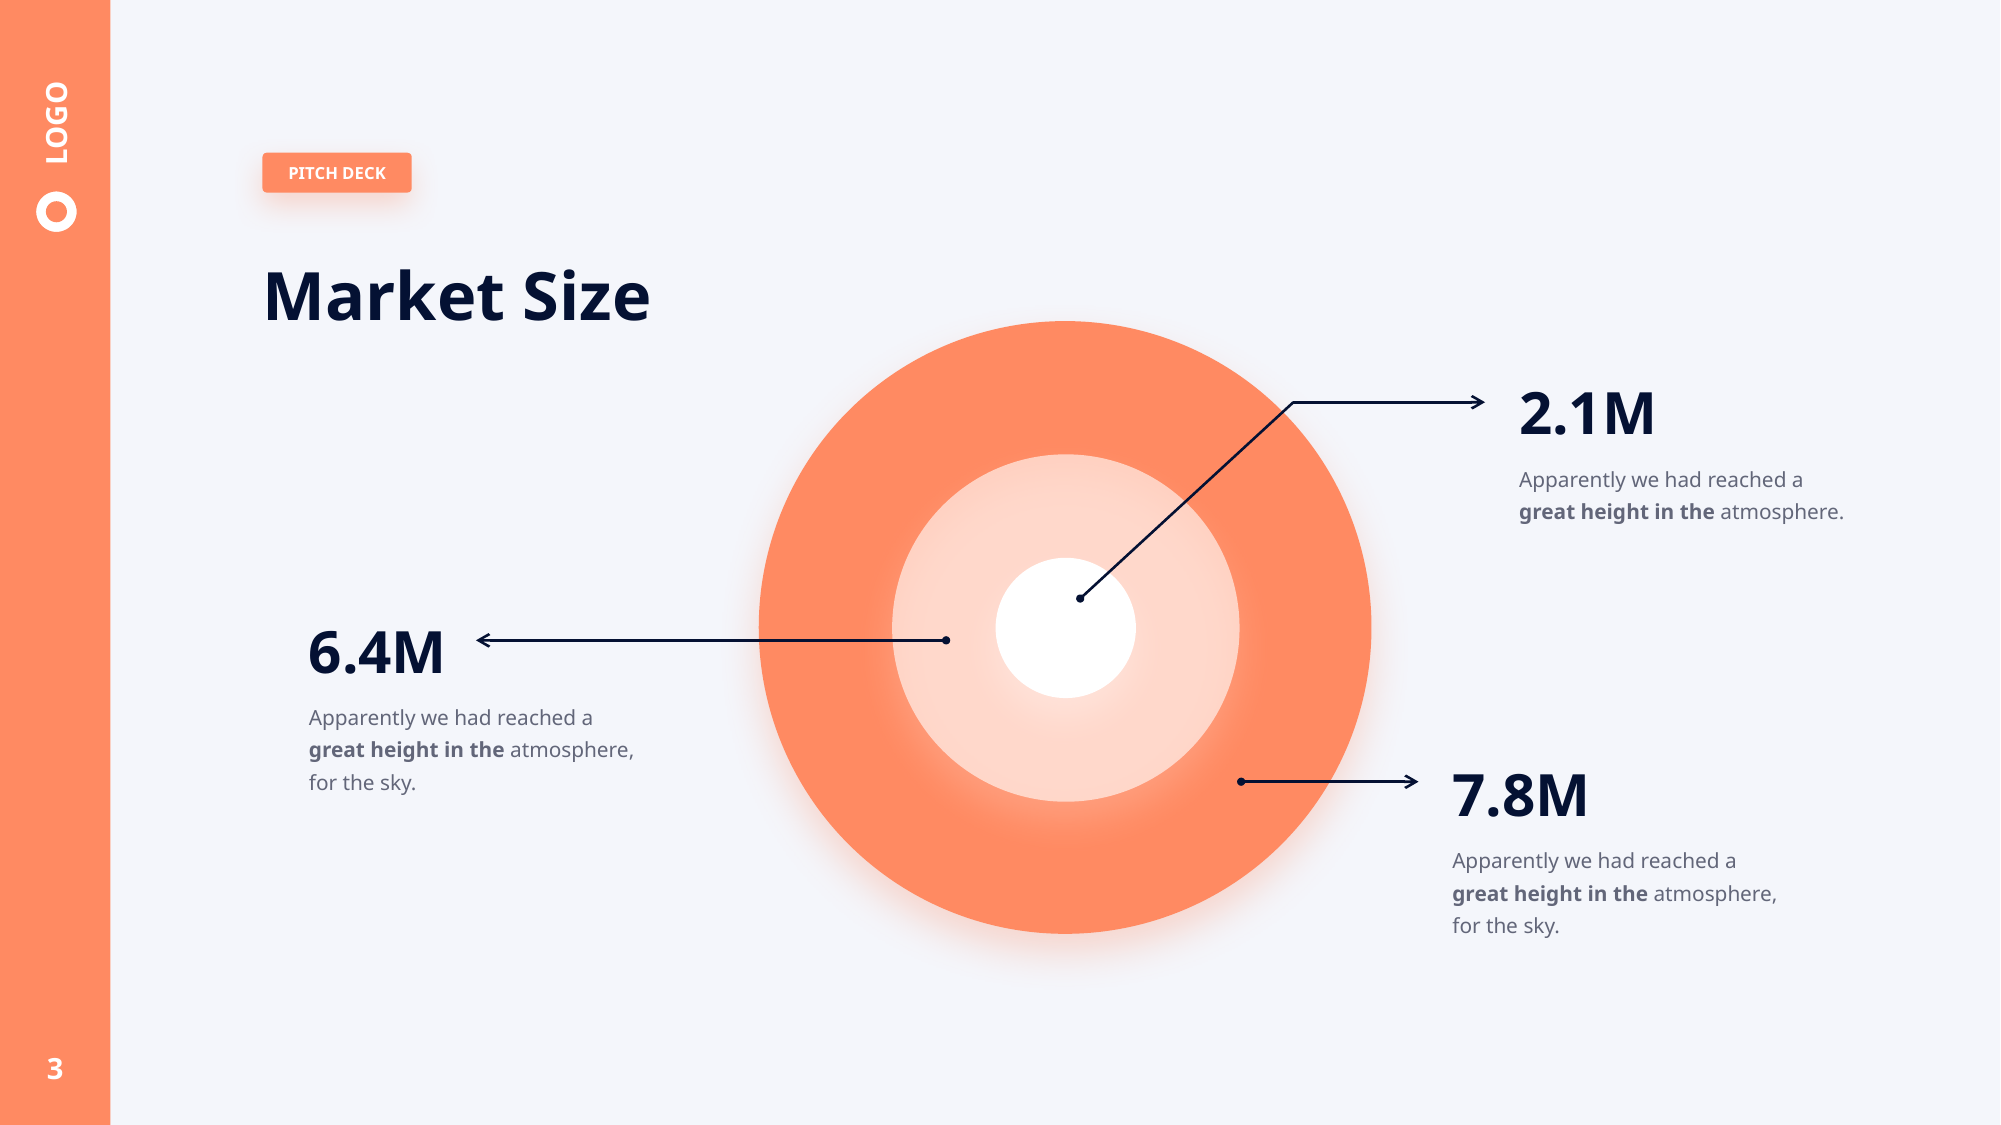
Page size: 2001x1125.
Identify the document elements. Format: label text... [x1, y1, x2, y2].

text_box [757, 320, 1275, 639]
text_box [891, 453, 1241, 803]
text_box [758, 422, 1373, 935]
title Market Size [262, 262, 1061, 429]
text_box 7.8M Apparently we had reached a great height in the atmosphere, for the sky. [1452, 729, 1787, 946]
text_box 2.1M Apparently we had reached a great height in the atmosphere. [1519, 348, 1854, 532]
text_box [994, 556, 1137, 700]
text_box 6.4M Apparently we had reached a great height in the atmosphere, for the sky. [309, 586, 643, 802]
slide_number 3 [24, 1040, 87, 1100]
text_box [1080, 402, 1294, 599]
